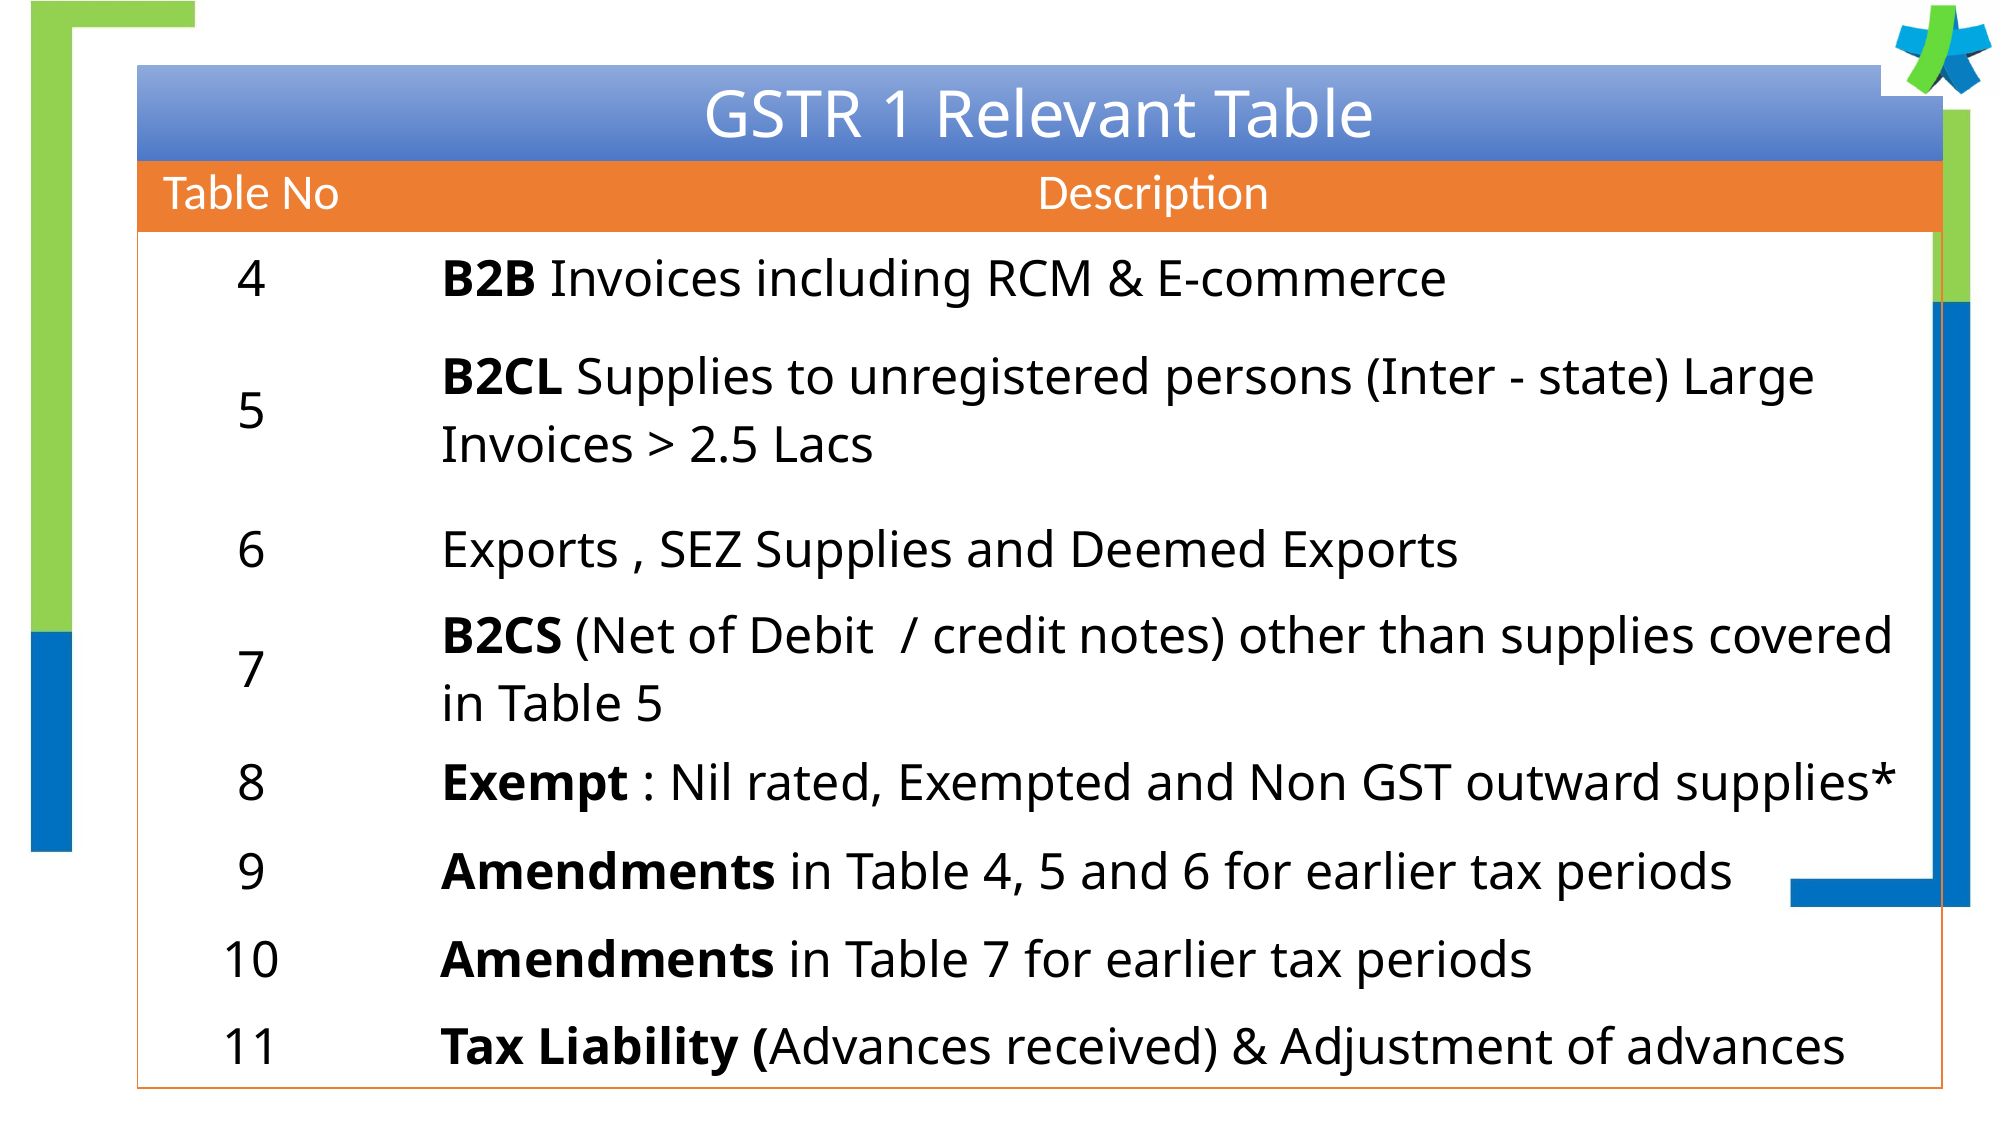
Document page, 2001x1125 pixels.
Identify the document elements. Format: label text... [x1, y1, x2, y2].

table_cell 6 [138, 496, 365, 599]
table_cell 11 [138, 1001, 365, 1087]
table_cell 8 [138, 736, 365, 825]
table_cell B2B Invoices including RCM & E-commerce [365, 232, 1941, 321]
table_cell 10 [138, 914, 365, 1001]
table_cell 9 [138, 825, 365, 914]
table_cell Amendments in Table 7 for earlier tax periods [365, 914, 1941, 1001]
picture [0, 0, 2001, 1125]
table_cell Exempt : Nil rated, Exempted and Non GST outward supplies* [365, 736, 1941, 825]
footer S & Y [662, 1042, 1338, 1103]
title GSTR 1 Relevant Table [137, 65, 1943, 161]
table_cell 7 [138, 599, 365, 736]
table_cell B2CS (Net of Debit / credit notes) other than supplies covered in Table 5 [365, 599, 1941, 736]
table_cell Amendments in Table 4, 5 and 6 for earlier tax periods [365, 825, 1941, 914]
table_cell B2CL Supplies to unregistered persons (Inter - state) Large Invoices > 2.5 Lacs [365, 321, 1941, 496]
table_cell Tax Liability (Advances received) & Adjustment of advances [365, 1001, 1941, 1087]
table_cell Exports , SEZ Supplies and Deemed Exports [365, 496, 1941, 599]
table_cell 5 [138, 321, 365, 496]
table_header Table No [138, 162, 365, 232]
table_header Description [365, 162, 1941, 232]
table_cell 4 [138, 232, 365, 321]
